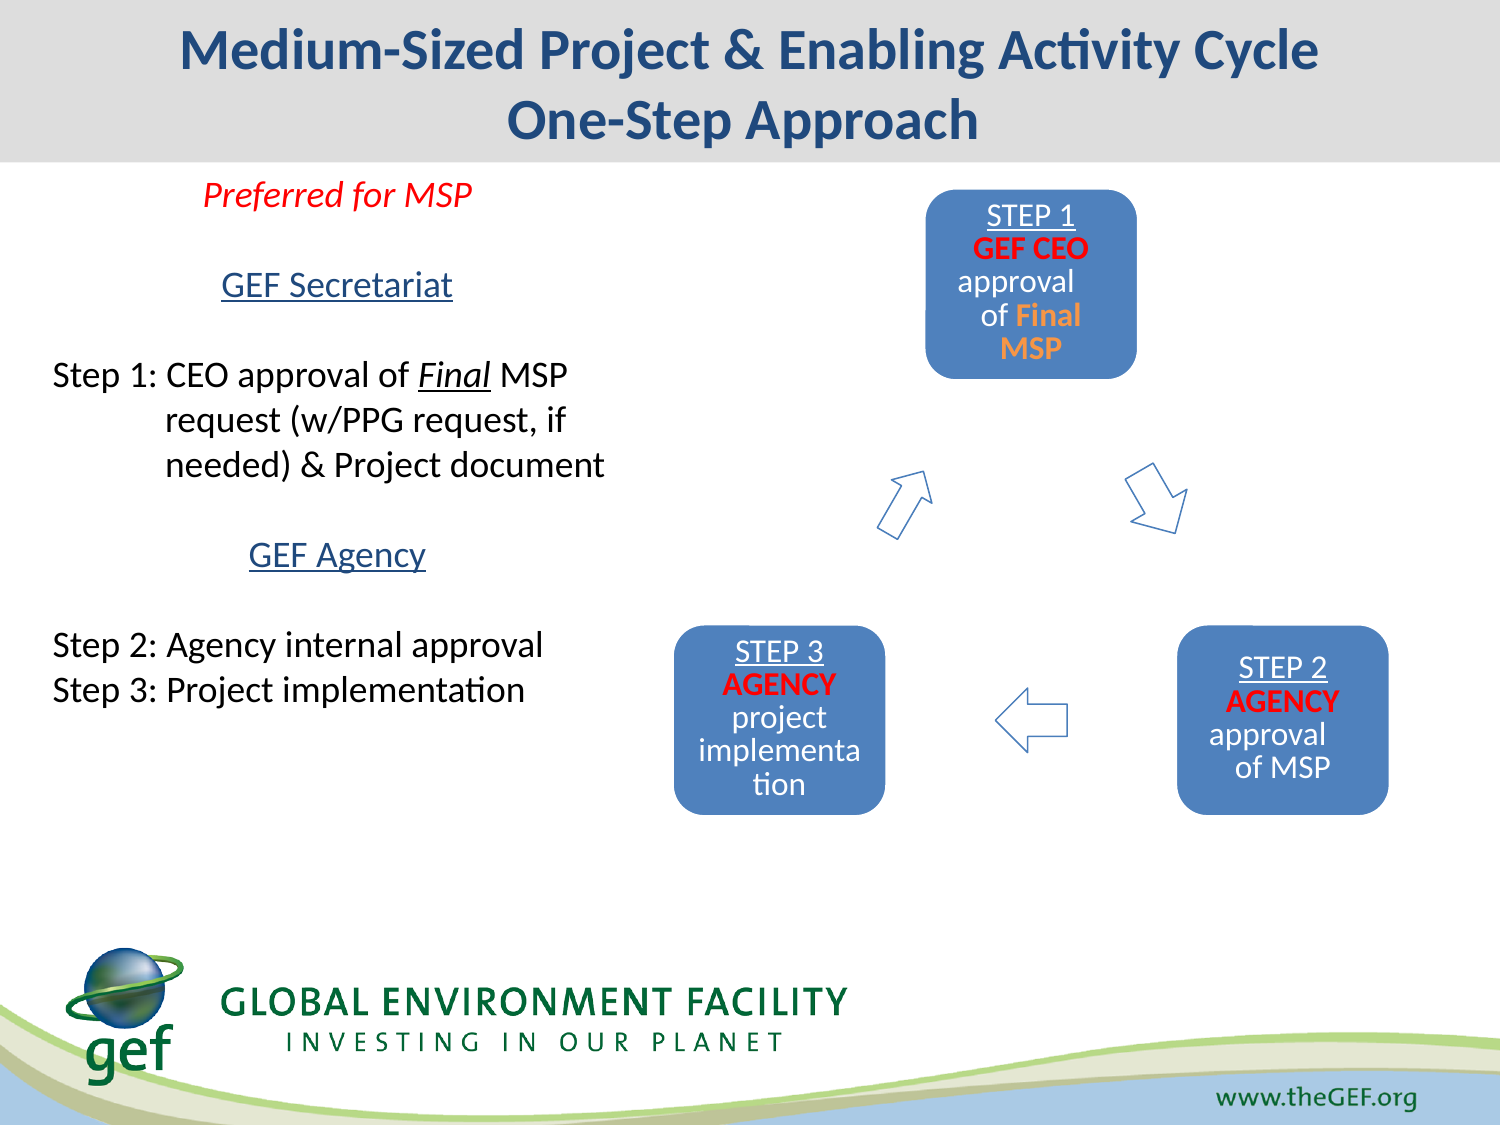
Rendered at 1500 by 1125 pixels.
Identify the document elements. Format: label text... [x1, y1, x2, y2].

list Preferred for MSP GEF Secretariat Step 1: CEO approval of Final MSP request (w/PPG request, if needed) & Project document GEF Agency Step 2: Agency internal approval Step 3: Project implementation [37, 163, 638, 901]
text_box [599, 187, 1463, 963]
text_box Medium-Sized Project & Enabling Activity Cycle One-Step Approach [0, 0, 1500, 163]
picture [0, 920, 1500, 1125]
